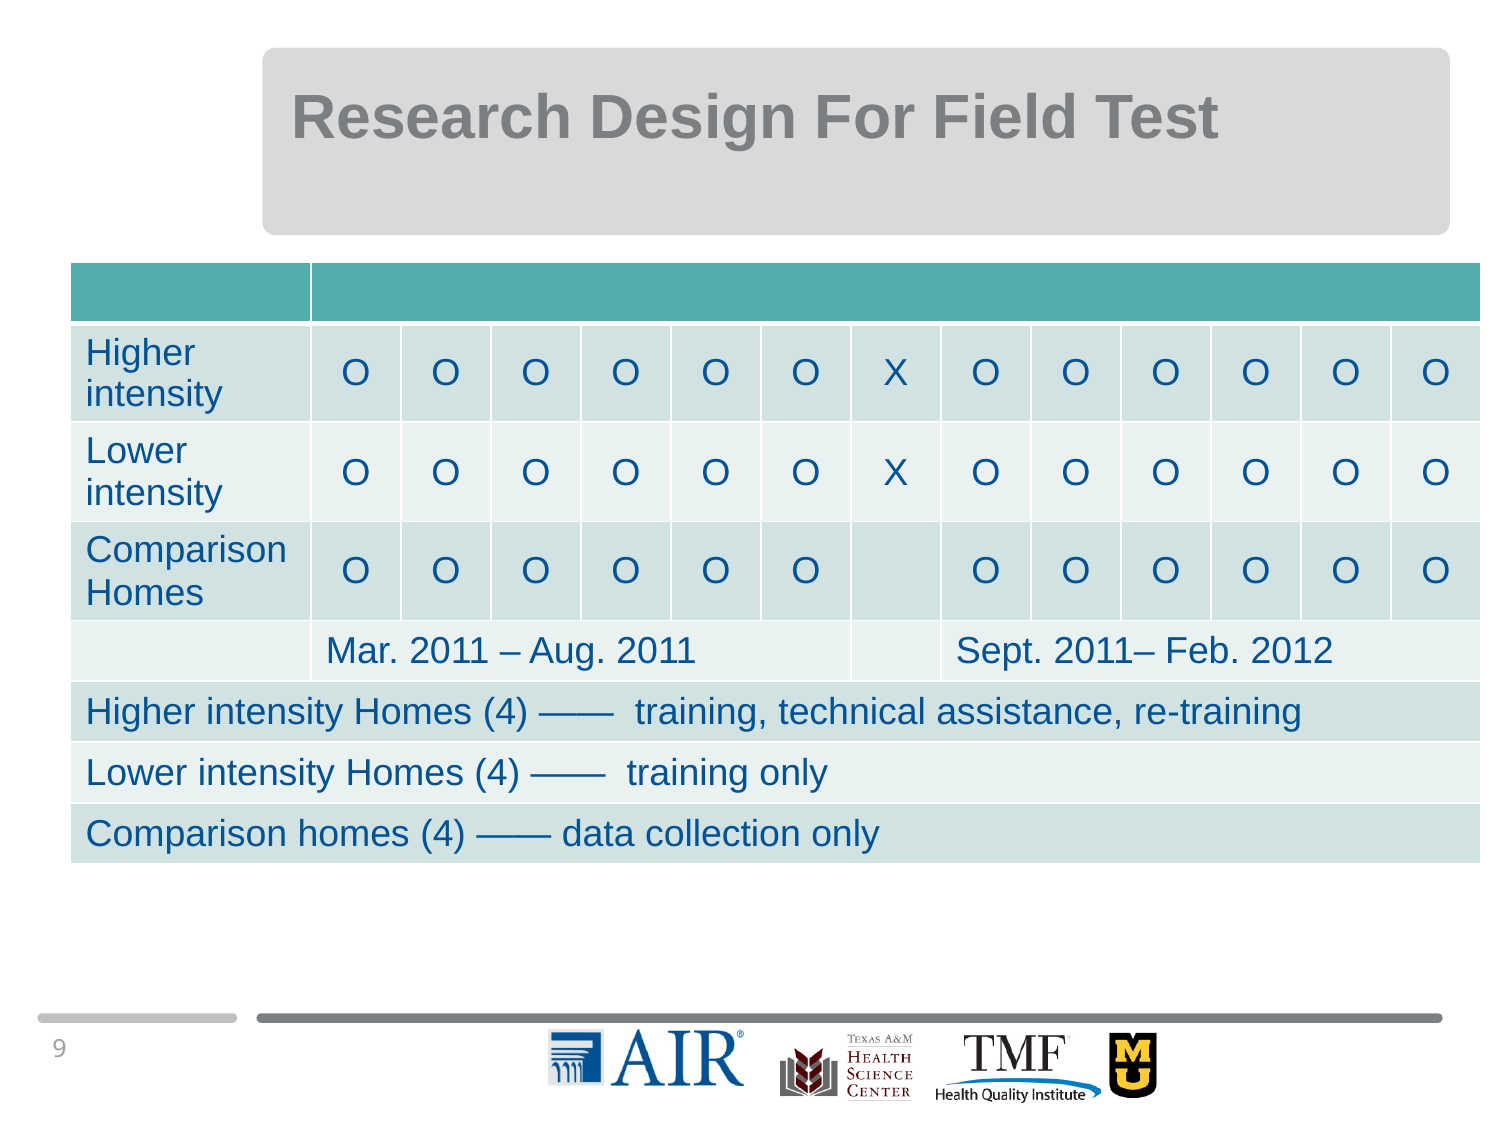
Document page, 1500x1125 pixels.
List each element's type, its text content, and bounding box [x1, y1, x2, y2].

table_cell O [672, 423, 760, 521]
table_header [312, 263, 1480, 321]
table_cell O [1392, 423, 1480, 521]
table_cell O [1122, 423, 1210, 521]
table_cell O [1302, 522, 1390, 620]
table_cell X [852, 326, 940, 421]
table_cell O [1032, 423, 1120, 521]
table_cell O [312, 423, 400, 521]
table_cell O [402, 423, 490, 521]
picture [1106, 1029, 1159, 1101]
table_cell O [1032, 522, 1120, 620]
table_cell O [312, 326, 400, 421]
table_cell O [672, 326, 760, 421]
table_cell Higher intensity [71, 326, 310, 421]
table_cell Comparison homes (4) —— data collection only [71, 804, 1480, 863]
table_cell O [1302, 423, 1390, 521]
table_cell O [1032, 326, 1120, 421]
table_cell O [582, 423, 670, 521]
table_cell O [762, 326, 850, 421]
table_cell [852, 522, 940, 620]
table_cell O [942, 423, 1030, 521]
table_cell Sept. 2011– Feb. 2012 [942, 621, 1480, 680]
table_cell Lower intensity Homes (4) —— training only [71, 743, 1480, 802]
table_cell O [1392, 522, 1480, 620]
table_cell O [402, 326, 490, 421]
title Research Design For Field Test [276, 71, 1446, 234]
table_cell O [402, 522, 490, 620]
table_cell Comparison Homes [71, 522, 310, 620]
table_cell O [1122, 326, 1210, 421]
table_cell O [492, 522, 580, 620]
picture [936, 1034, 1101, 1103]
table_cell Higher intensity Homes (4) —— training, technical assistance, re-training [71, 682, 1480, 741]
table_cell O [762, 423, 850, 521]
table_cell O [312, 522, 400, 620]
picture [777, 1031, 915, 1103]
table_cell O [672, 522, 760, 620]
table_cell O [1212, 326, 1300, 421]
table_header [71, 263, 310, 321]
picture [548, 1029, 744, 1086]
table_cell O [1302, 326, 1390, 421]
table_cell O [492, 423, 580, 521]
table_cell O [1212, 423, 1300, 521]
table_cell O [582, 326, 670, 421]
table_cell X [852, 423, 940, 521]
table_cell O [942, 326, 1030, 421]
table_cell Lower intensity [71, 423, 310, 521]
table_cell O [492, 326, 580, 421]
table_cell O [762, 522, 850, 620]
table_cell [71, 621, 310, 680]
table_cell O [1392, 326, 1480, 421]
table_cell O [1122, 522, 1210, 620]
table_cell O [1212, 522, 1300, 620]
table_cell Mar. 2011 – Aug. 2011 [312, 621, 850, 680]
table_cell O [942, 522, 1030, 620]
table_cell [852, 621, 940, 680]
table_cell O [582, 522, 670, 620]
